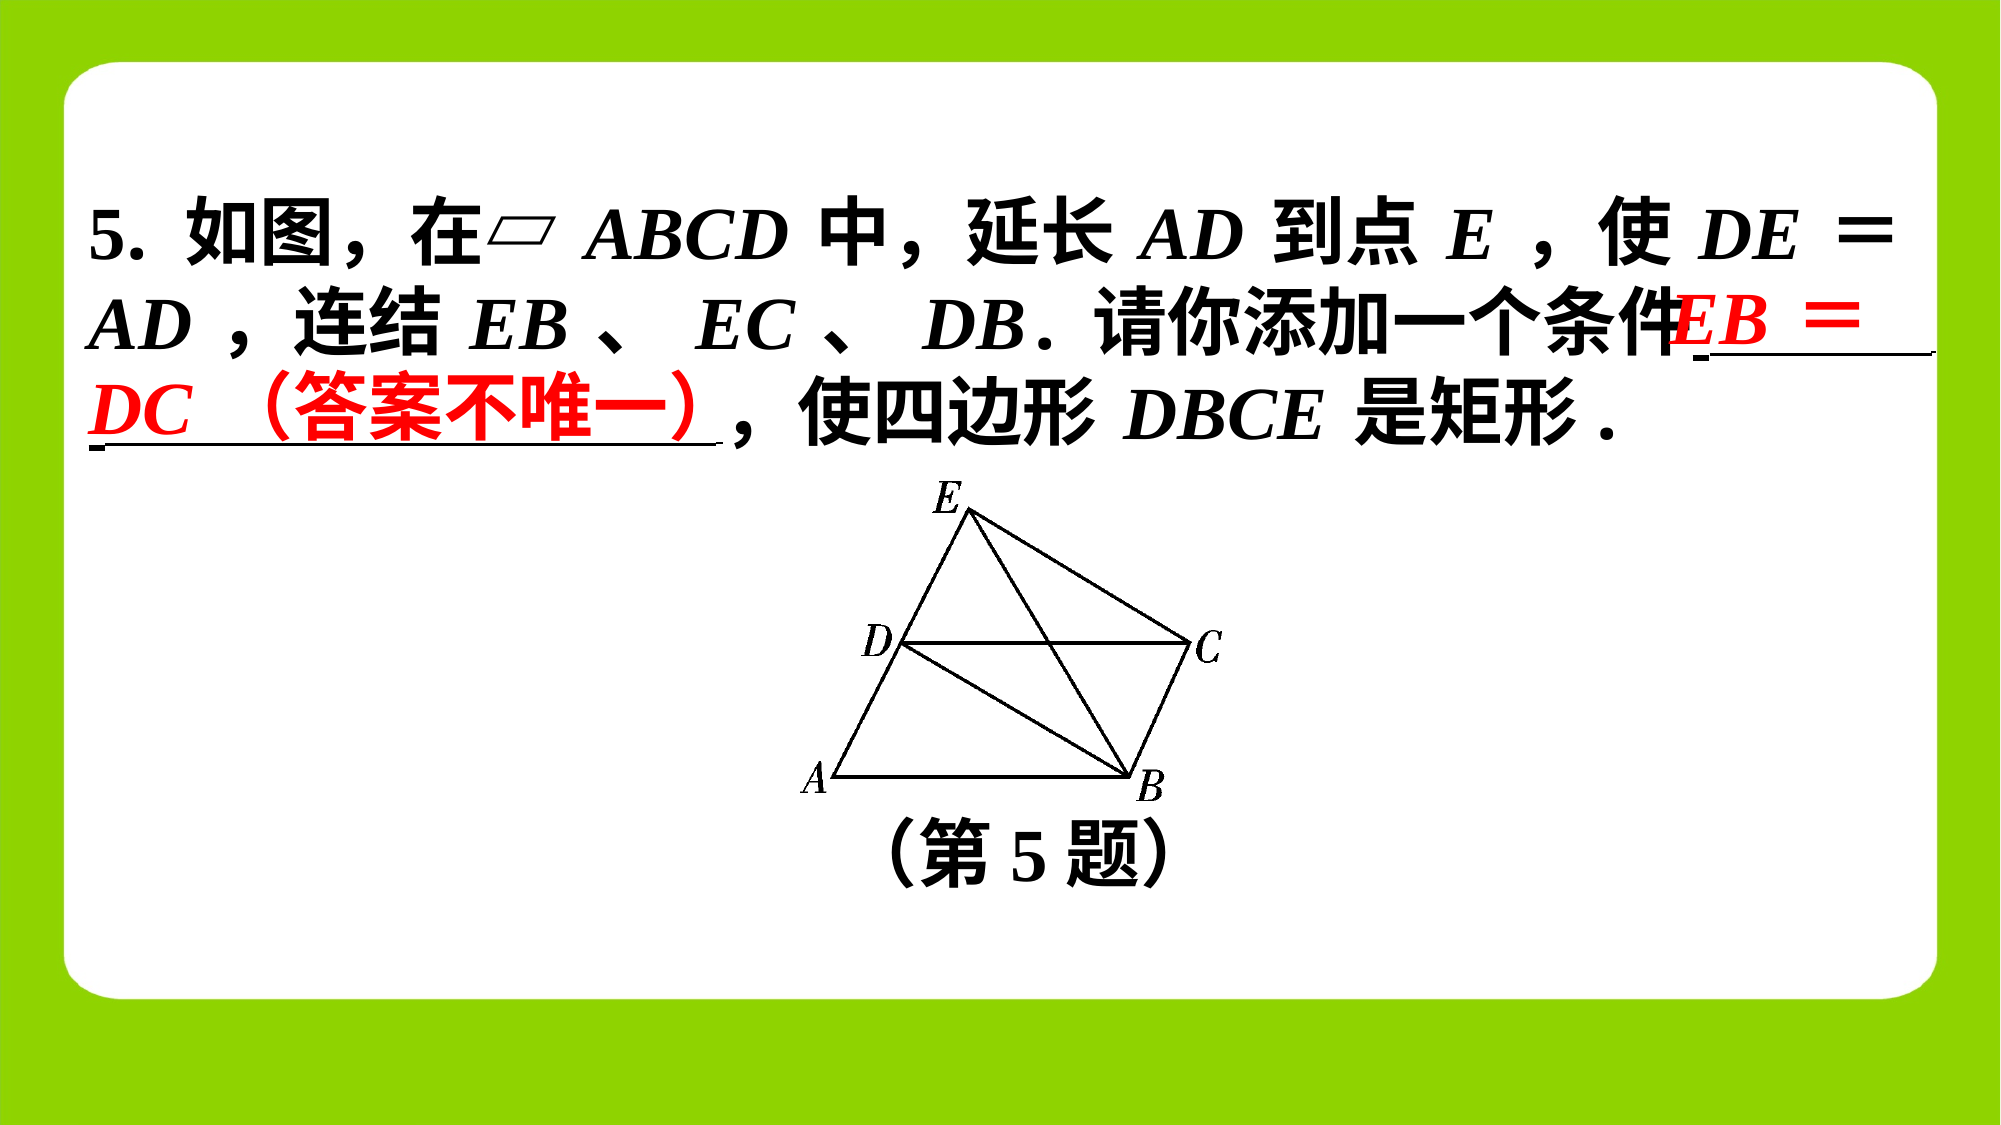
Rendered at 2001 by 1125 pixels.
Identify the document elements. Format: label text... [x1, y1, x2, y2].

text_box 5. 如图，在▱ABCD中，延长AD到点E，使DE＝ AD，连结EB、EC、DB. 请你添加一个条件 ⁠ ，使四边形DBCE是矩形. [88, 184, 1974, 730]
text_box DC（答案不唯一） [73, 352, 818, 458]
picture [0, 0, 2001, 1125]
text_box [800, 481, 1222, 898]
text_box EB＝ [1654, 262, 1921, 368]
